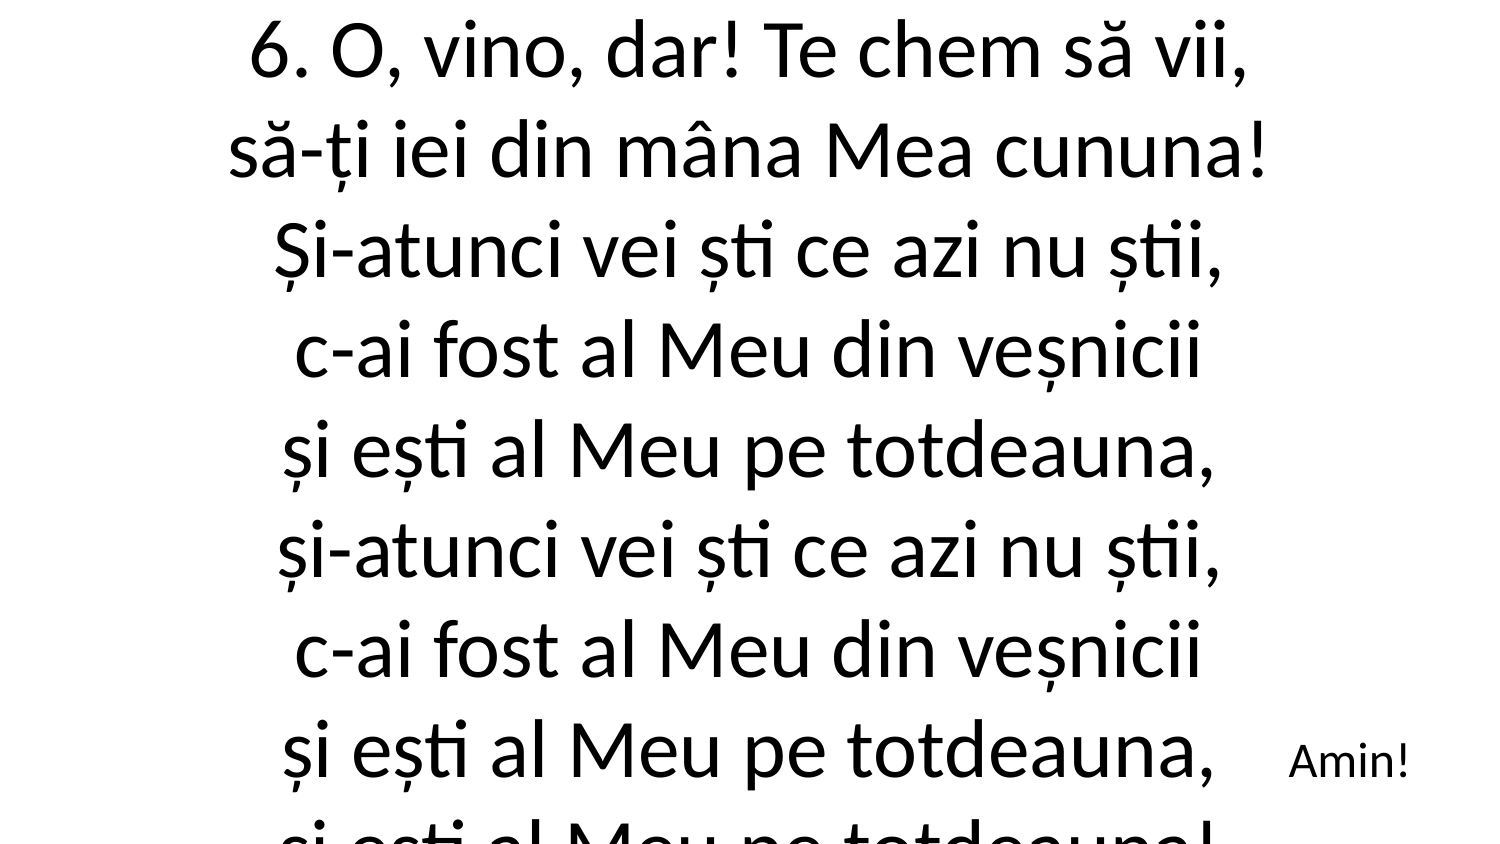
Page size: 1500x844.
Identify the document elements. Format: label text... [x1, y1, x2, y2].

text_box Amin! [1273, 674, 1427, 795]
text_box 6. O, vino, dar! Te chem să vii, să-ți iei din mâna Mea cununa! Și-atunci vei ști ce azi nu știi, c-ai fost al Meu din veșnicii și ești al Meu pe totdeauna, și-atunci vei ști ce azi nu știi, c-ai fost al Meu din veșnicii și ești al Meu pe totdeauna, și ești al Meu pe totdeauna! [212, 0, 1288, 844]
